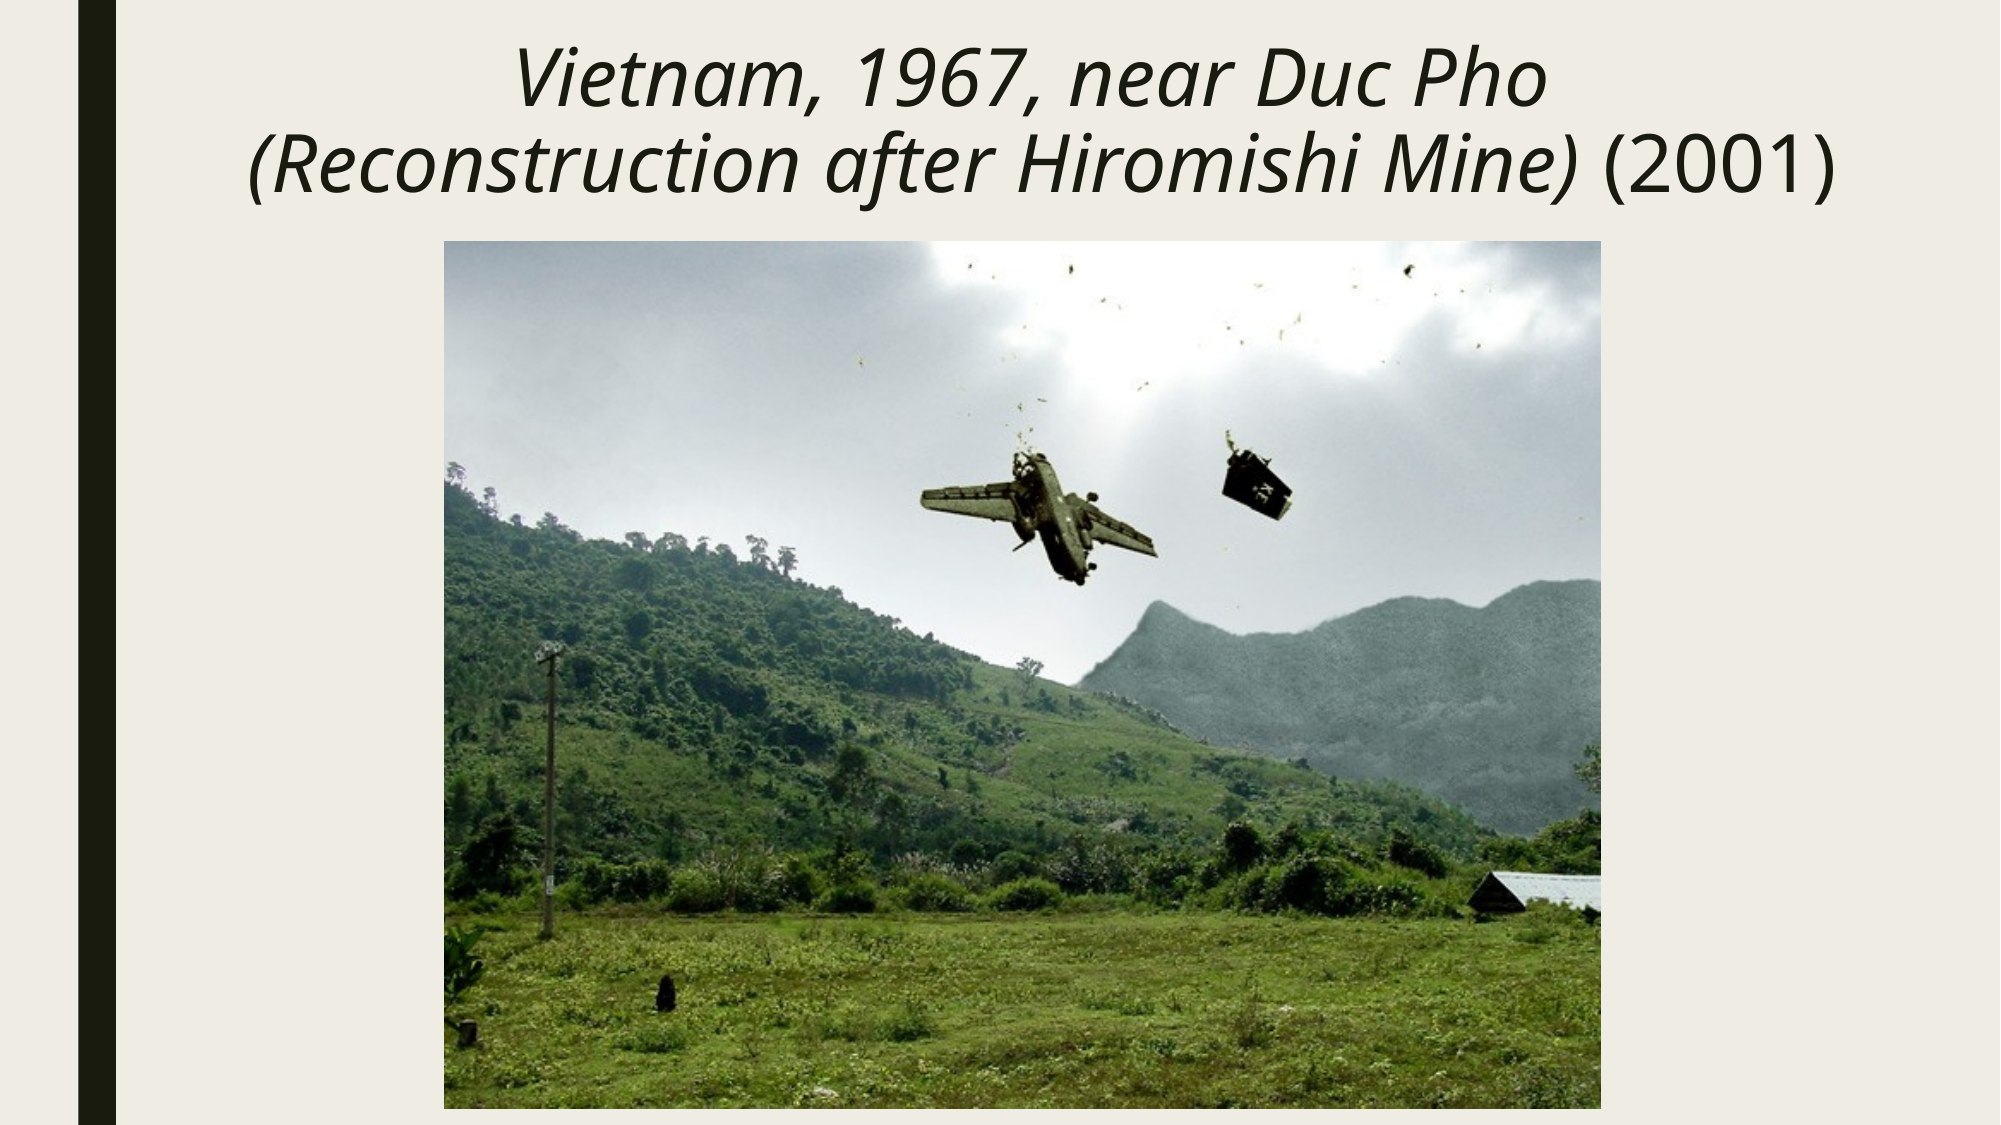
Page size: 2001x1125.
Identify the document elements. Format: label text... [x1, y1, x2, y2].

title Vietnam, 1967, near Duc Pho (Reconstruction after Hiromishi Mine) (2001) [227, 29, 1879, 274]
picture [444, 241, 1601, 1109]
